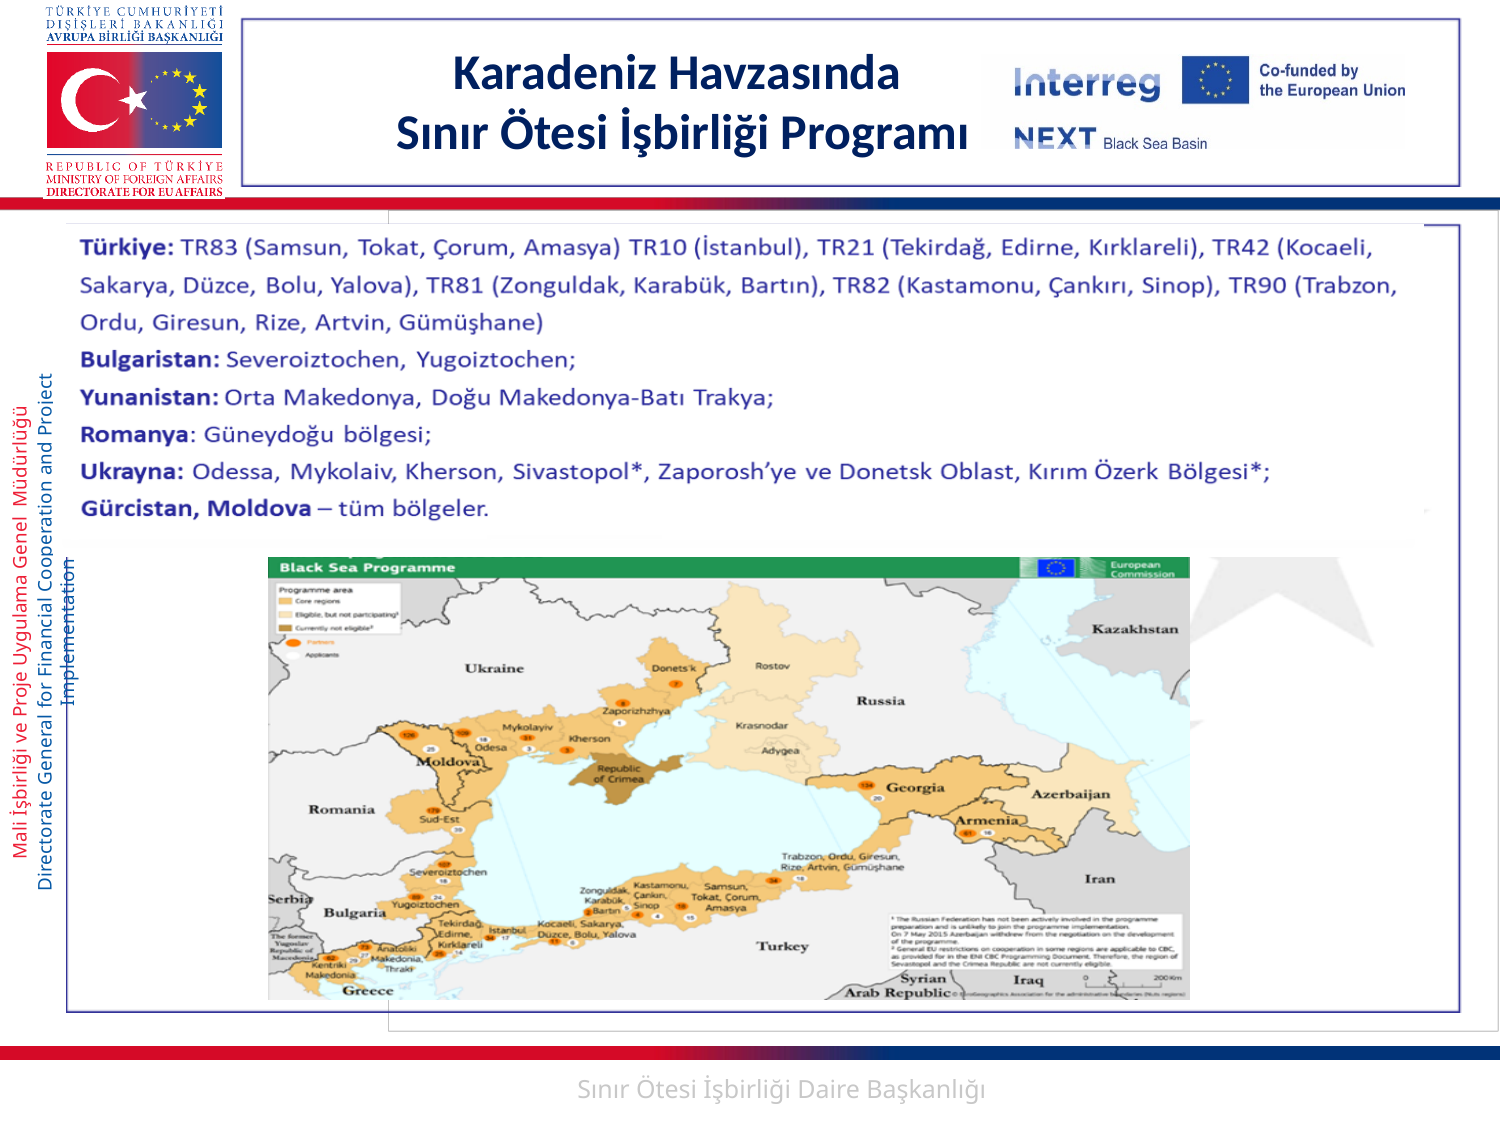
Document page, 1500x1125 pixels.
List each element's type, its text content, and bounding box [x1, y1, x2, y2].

picture [66, 672, 73, 678]
picture [0, 1046, 1500, 1060]
picture [981, 17, 1462, 187]
picture [66, 573, 73, 579]
title Karadeniz Havzasında Sınır Ötesi İşbirliği Programı [75, 0, 1292, 201]
picture [0, 2, 1500, 1033]
footer Sınır Ötesi İşbirliği Daire Başkanlığı [537, 1070, 1034, 1108]
